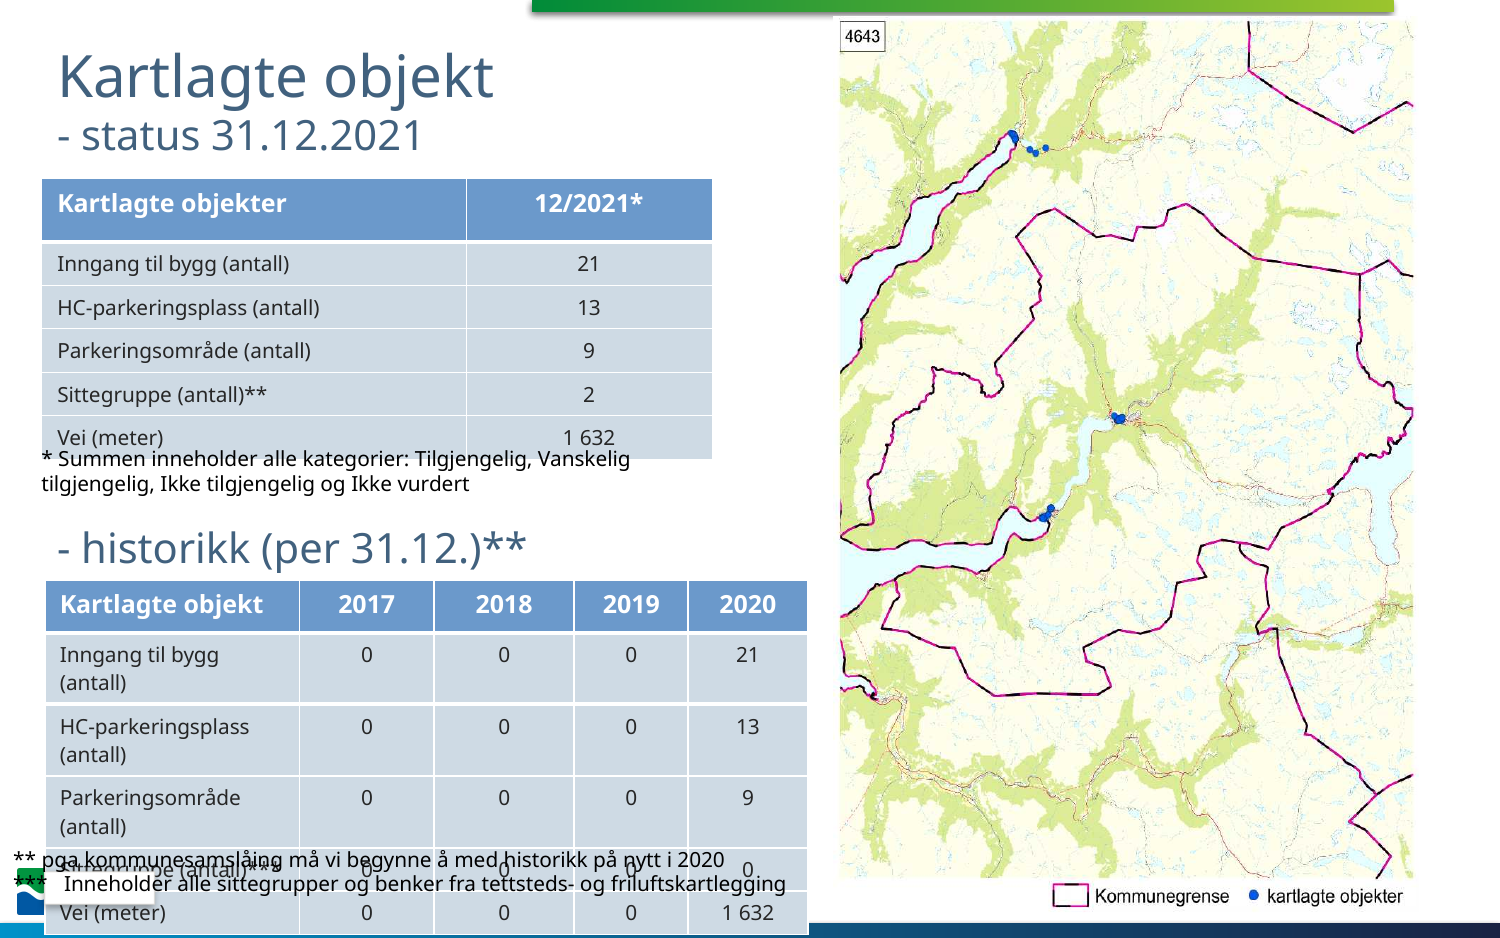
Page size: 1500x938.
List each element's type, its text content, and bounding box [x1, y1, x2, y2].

table_header 2017 [300, 581, 433, 631]
table_cell HC-parkeringsplass (antall) [42, 286, 466, 328]
table_cell 0 [300, 904, 433, 934]
table_cell Vei (meter) [42, 416, 466, 438]
table_cell 9 [467, 329, 712, 372]
table_cell 21 [467, 244, 712, 285]
text_box - historikk (per 31.12.)** [42, 496, 828, 580]
table_cell Inngang til bygg (antall) [46, 635, 299, 702]
table_cell 0 [435, 706, 573, 775]
table_cell 0 [575, 635, 687, 702]
text_box * Summen inneholder alle kategorier: Tilgjengelig, Vanskelig tilgjengelig, Ikke tilgjengelig og Ikke vurdert [26, 438, 711, 504]
text_box Kartlagte objekt - status 31.12.2021 [42, 24, 828, 167]
table_cell 0 [802, 849, 807, 890]
table_cell 13 [689, 706, 807, 775]
table_cell 2 [467, 373, 712, 415]
table_cell 1 632 [467, 416, 712, 459]
table_cell Vei (meter) [46, 904, 299, 934]
table_cell 21 [689, 635, 807, 702]
table_cell Inngang til bygg (antall) [42, 244, 466, 285]
table_header 2020 [689, 581, 807, 631]
table_cell HC-parkeringsplass (antall) [46, 706, 299, 775]
table_header 2018 [435, 581, 573, 631]
table_cell Parkeringsområde (antall) [46, 777, 299, 838]
text_box ** pga kommunesamslåing må vi begynne å med historikk på nytt i 2020 *** Inneholder alle sittegrupper og benker fra tettsteds- og friluftskartlegging [0, 838, 802, 904]
table_cell 0 [575, 706, 687, 775]
table_cell 0 [300, 706, 433, 775]
table_cell 9 [689, 777, 807, 847]
table_cell Parkeringsområde (antall) [42, 329, 466, 372]
table_cell 0 [435, 777, 573, 838]
table_cell 0 [300, 635, 433, 702]
table_cell 0 [575, 777, 687, 838]
table_header Kartlagte objekter [42, 179, 466, 240]
table_cell 0 [575, 904, 687, 934]
table_cell 0 [435, 635, 573, 702]
table_cell 0 [300, 777, 433, 838]
table_cell 13 [467, 286, 712, 328]
table_header 12/2021* [467, 179, 712, 240]
picture [833, 16, 1419, 913]
table_header Kartlagte objekt [46, 581, 299, 631]
table_cell 0 [435, 904, 573, 934]
table_cell 1 632 [689, 892, 807, 934]
table_header 2019 [575, 581, 687, 631]
table_cell Sittegruppe (antall)** [42, 373, 466, 415]
